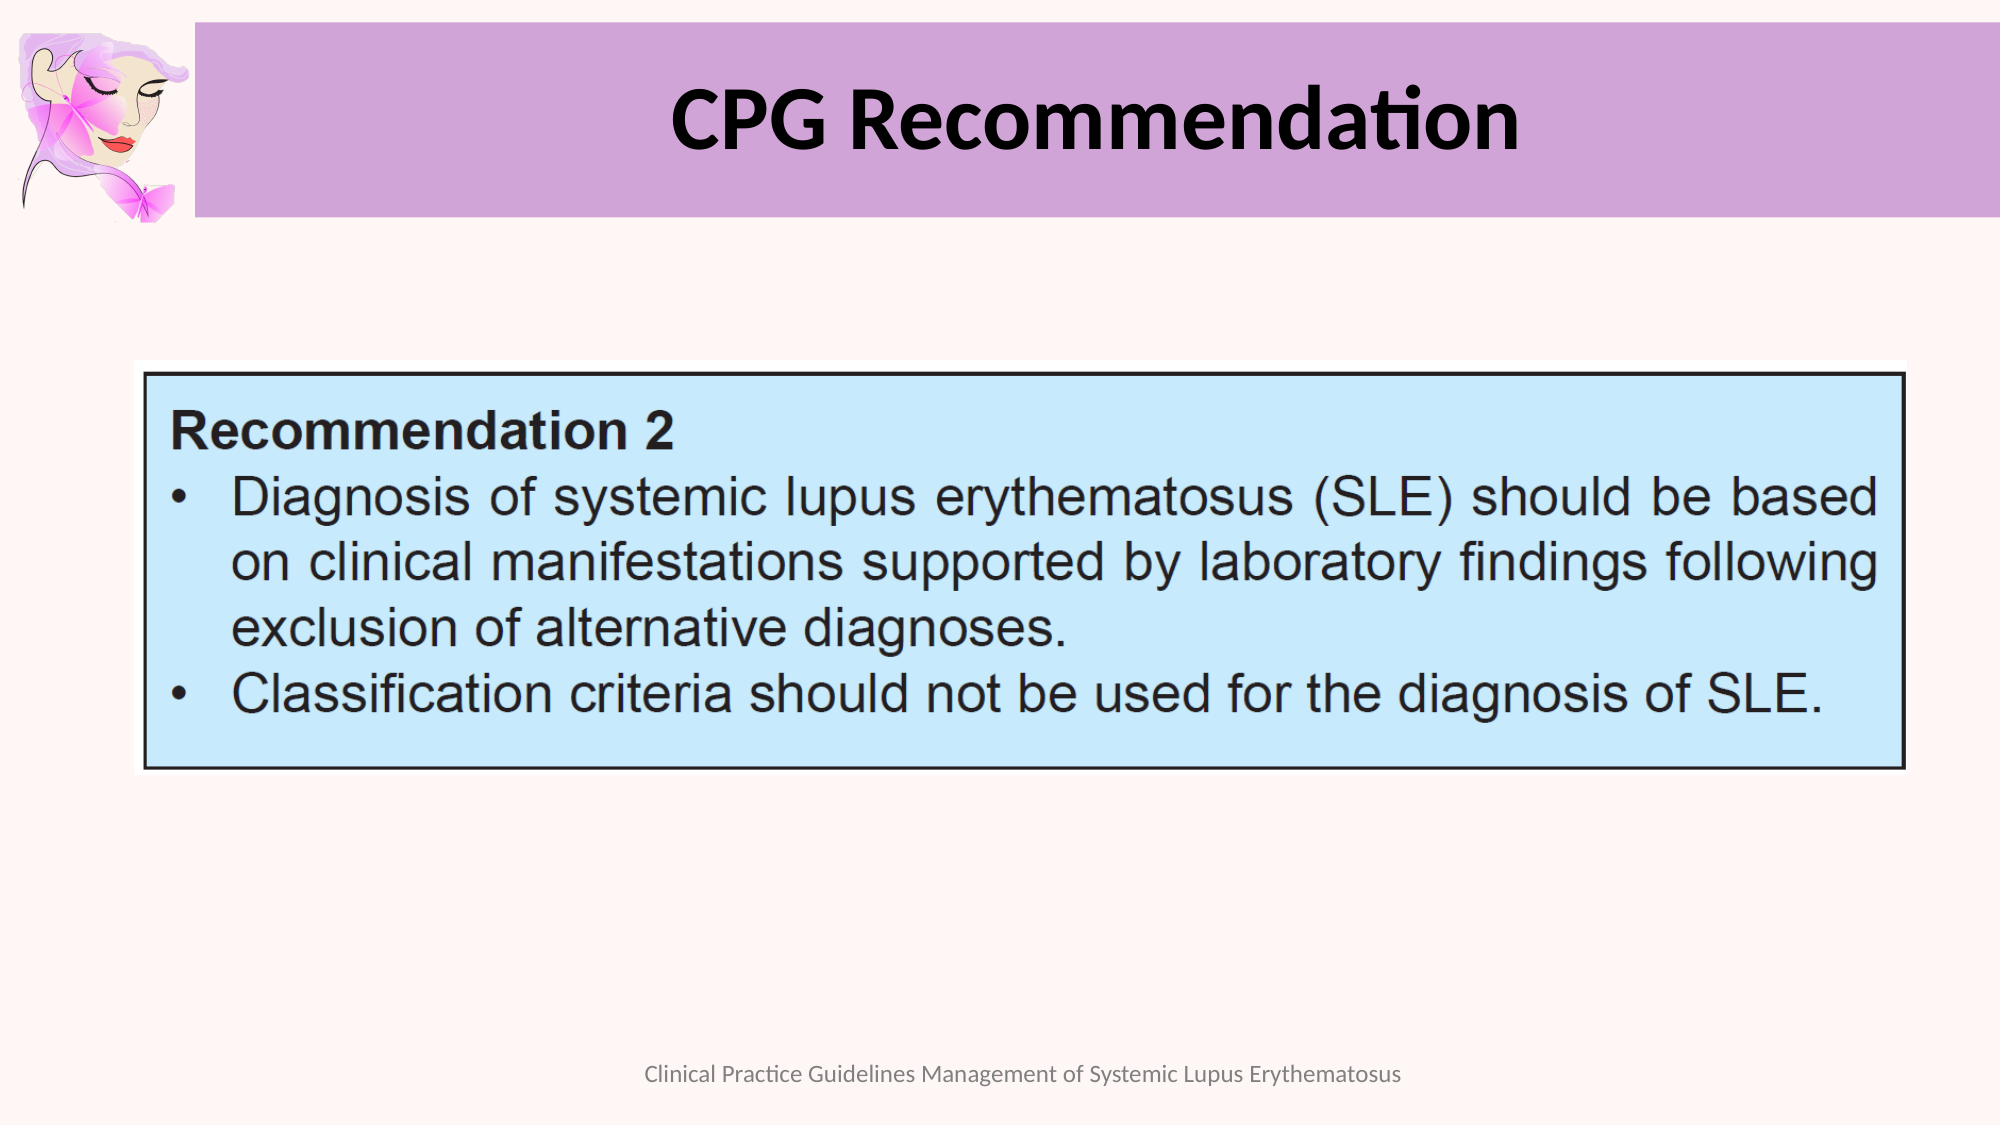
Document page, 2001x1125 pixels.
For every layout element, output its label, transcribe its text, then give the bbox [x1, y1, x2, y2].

picture [134, 360, 1907, 775]
title CPG Recommendation [195, 22, 2000, 218]
picture [0, 10, 210, 248]
